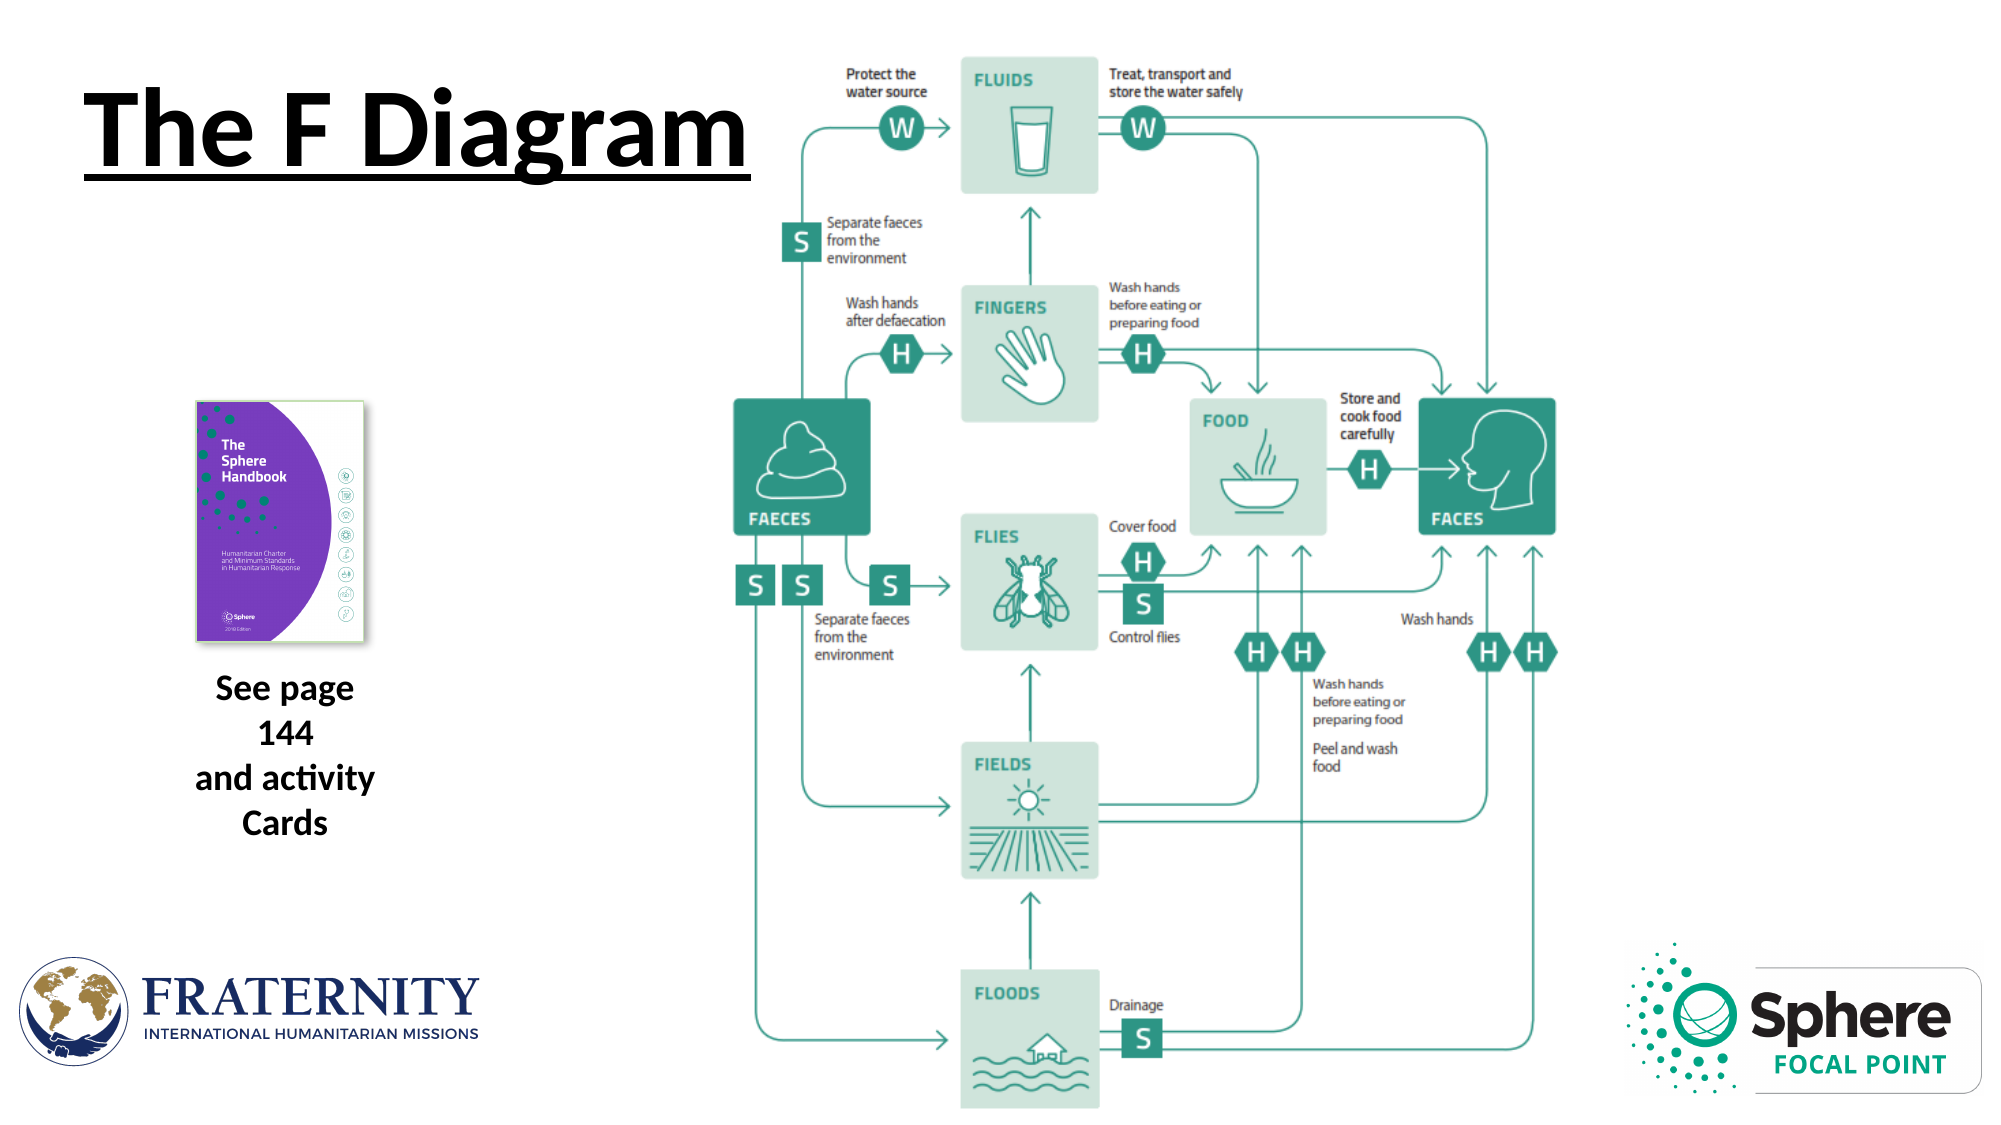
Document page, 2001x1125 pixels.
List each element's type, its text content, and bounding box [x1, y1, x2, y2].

text_box See page 144 and activity Cards [169, 655, 402, 851]
picture [0, 936, 501, 1087]
picture [714, 44, 1599, 1125]
text_box The F Diagram [54, 46, 710, 197]
picture [1624, 940, 1984, 1097]
picture [196, 401, 364, 642]
